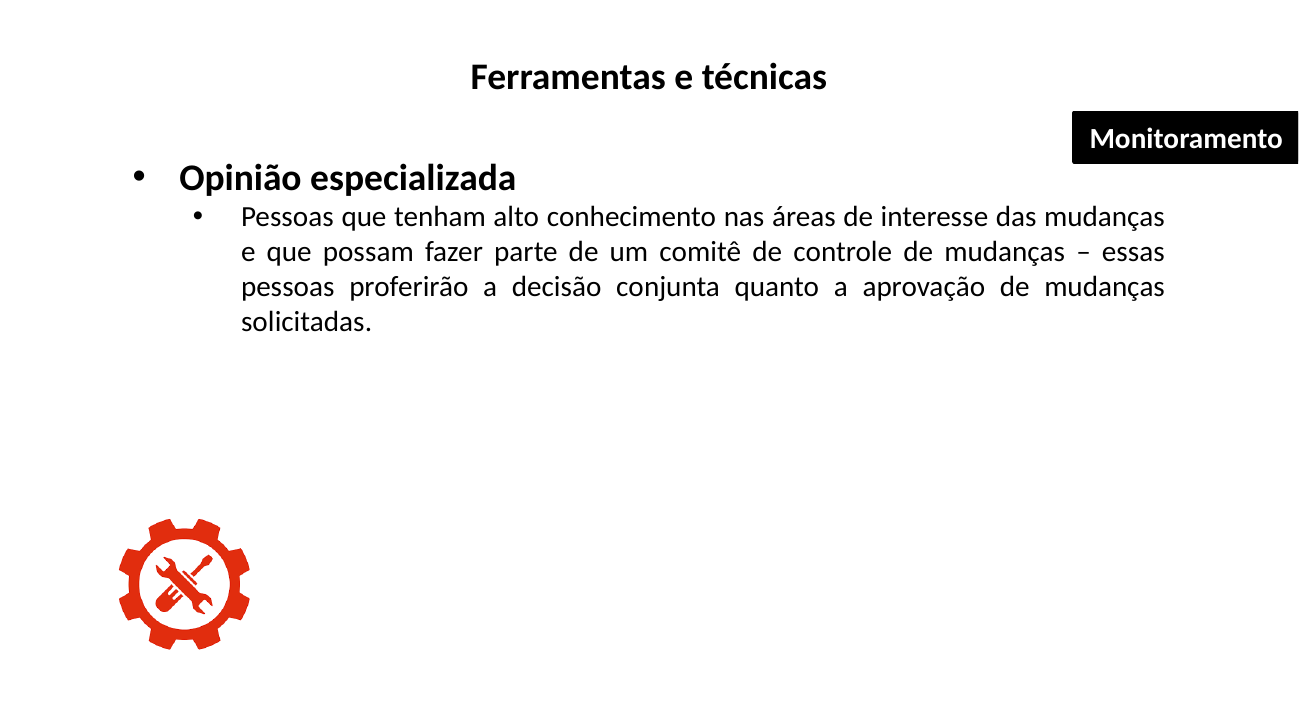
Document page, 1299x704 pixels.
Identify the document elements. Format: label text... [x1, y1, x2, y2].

text_box Monitoramento [1074, 112, 1299, 162]
picture [117, 517, 251, 651]
text_box Ferramentas e técnicas [0, 44, 1299, 106]
text_box Opinião especializada Pessoas que tenham alto conhecimento nas áreas de interesse das mudanças e que possam fazer parte de um comitê de controle de mudanças – essas pessoas proferirão a decisão conjunta quanto a aprovação de mudanças solicitadas. [117, 145, 1181, 348]
